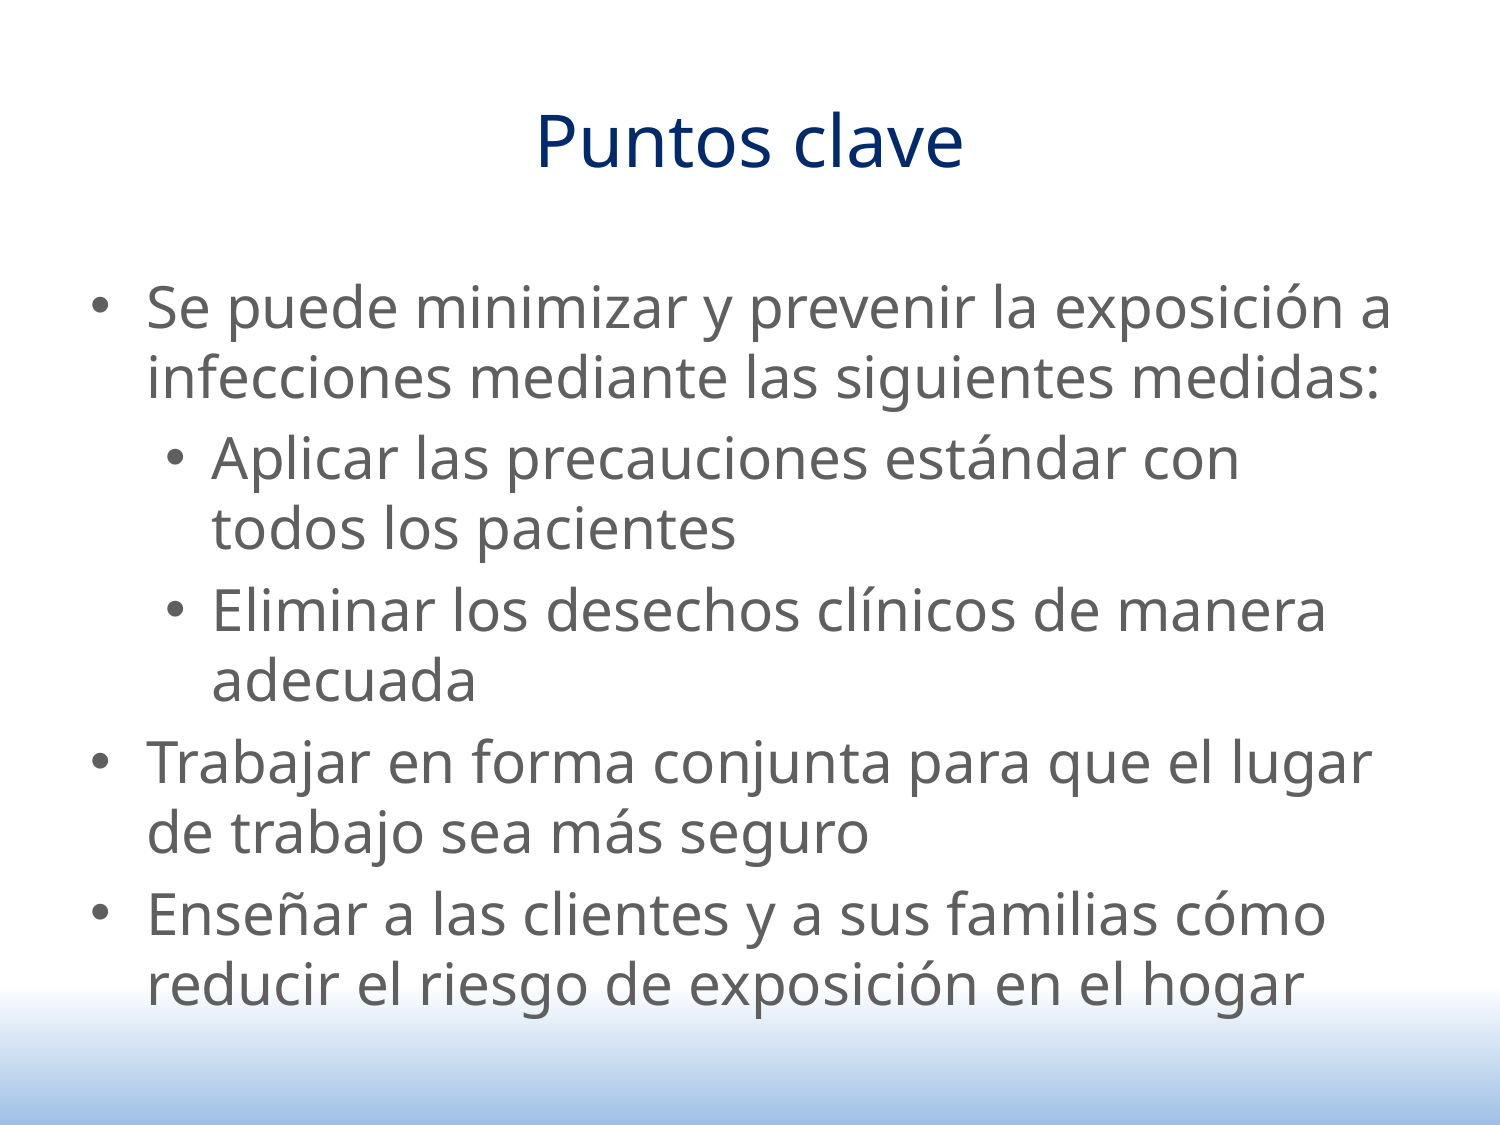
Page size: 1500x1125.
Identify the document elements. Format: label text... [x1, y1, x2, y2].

list Se puede minimizar y prevenir la exposición a infecciones mediante las siguientes medidas: Aplicar las precauciones estándar con todos los pacientes Eliminar los desechos clínicos de manera adecuada Trabajar en forma conjunta para que el lugar de trabajo sea más seguro Enseñar a las clientes y a sus familias cómo reducir el riesgo de exposición en el hogar [75, 262, 1425, 1005]
title Puntos clave [75, 45, 1425, 233]
